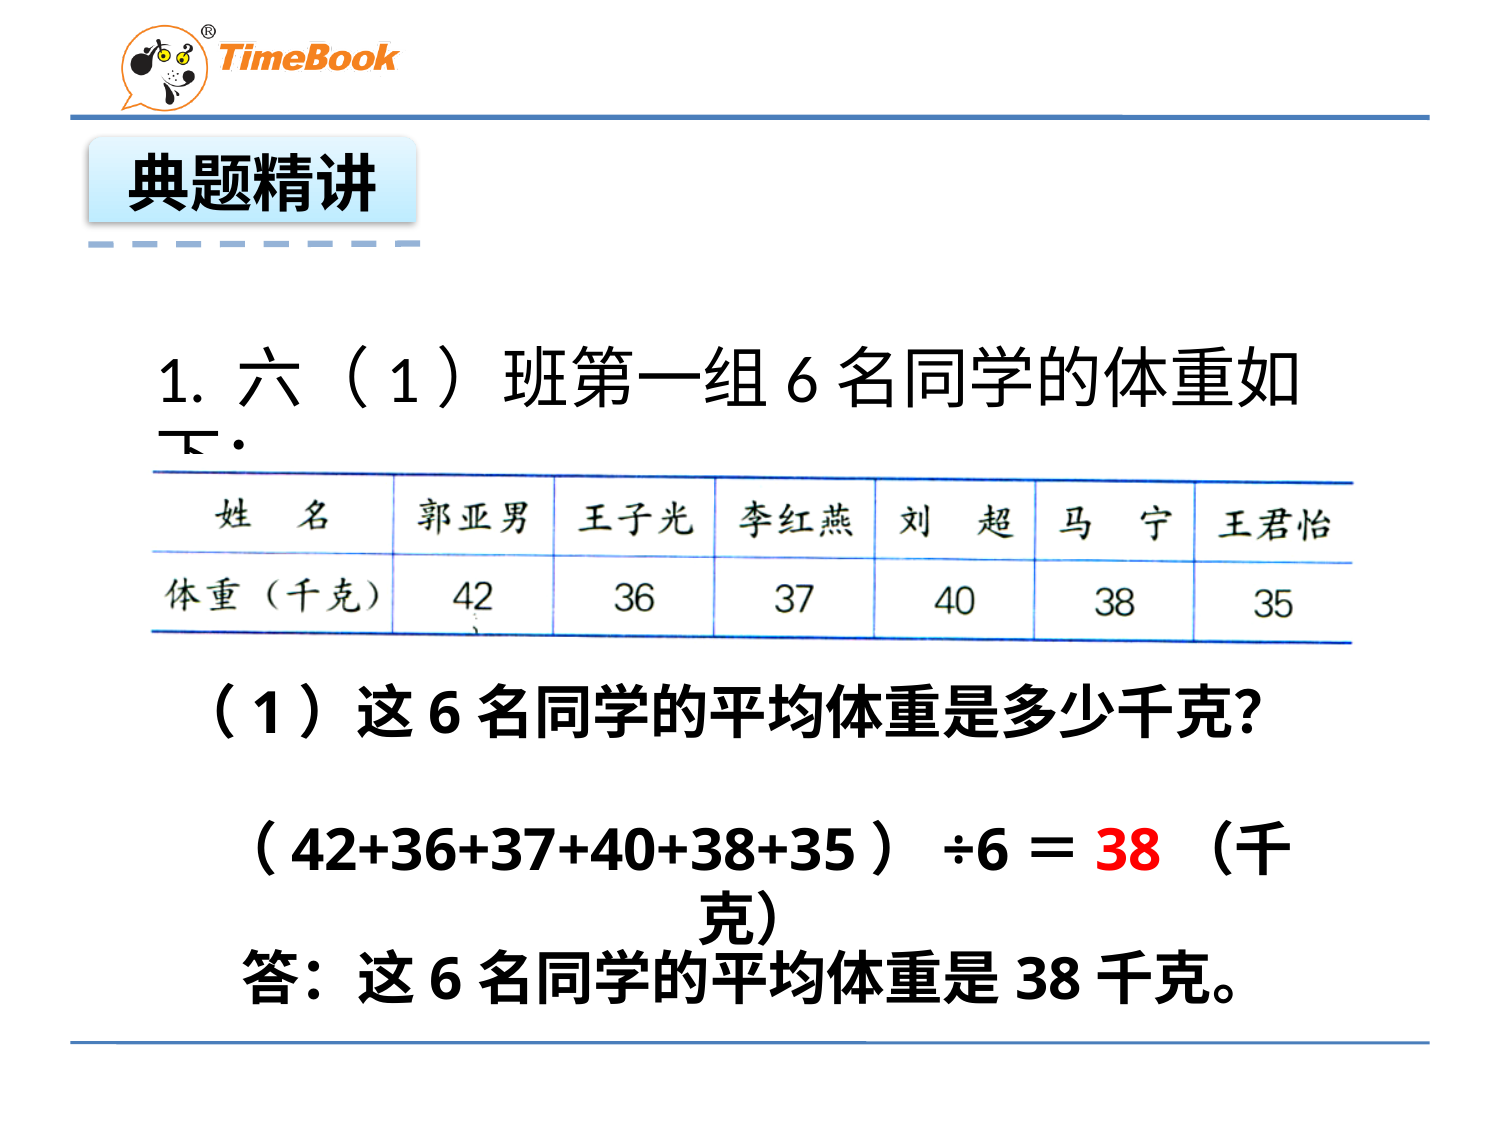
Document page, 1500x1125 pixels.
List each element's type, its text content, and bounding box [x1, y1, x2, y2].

picture [118, 22, 408, 113]
text_box （42+36+37+40+38+35）÷6＝38（千克） [163, 804, 1348, 933]
text_box 典题精讲 [87, 136, 418, 223]
text_box 答：这6名同学的平均体重是38千克。 [163, 933, 1348, 1019]
picture [136, 454, 1360, 657]
text_box （1）这6名同学的平均体重是多少千克？ [163, 667, 1348, 753]
list 1. 六（1）班第一组6名同学的体重如下： [140, 328, 1372, 446]
